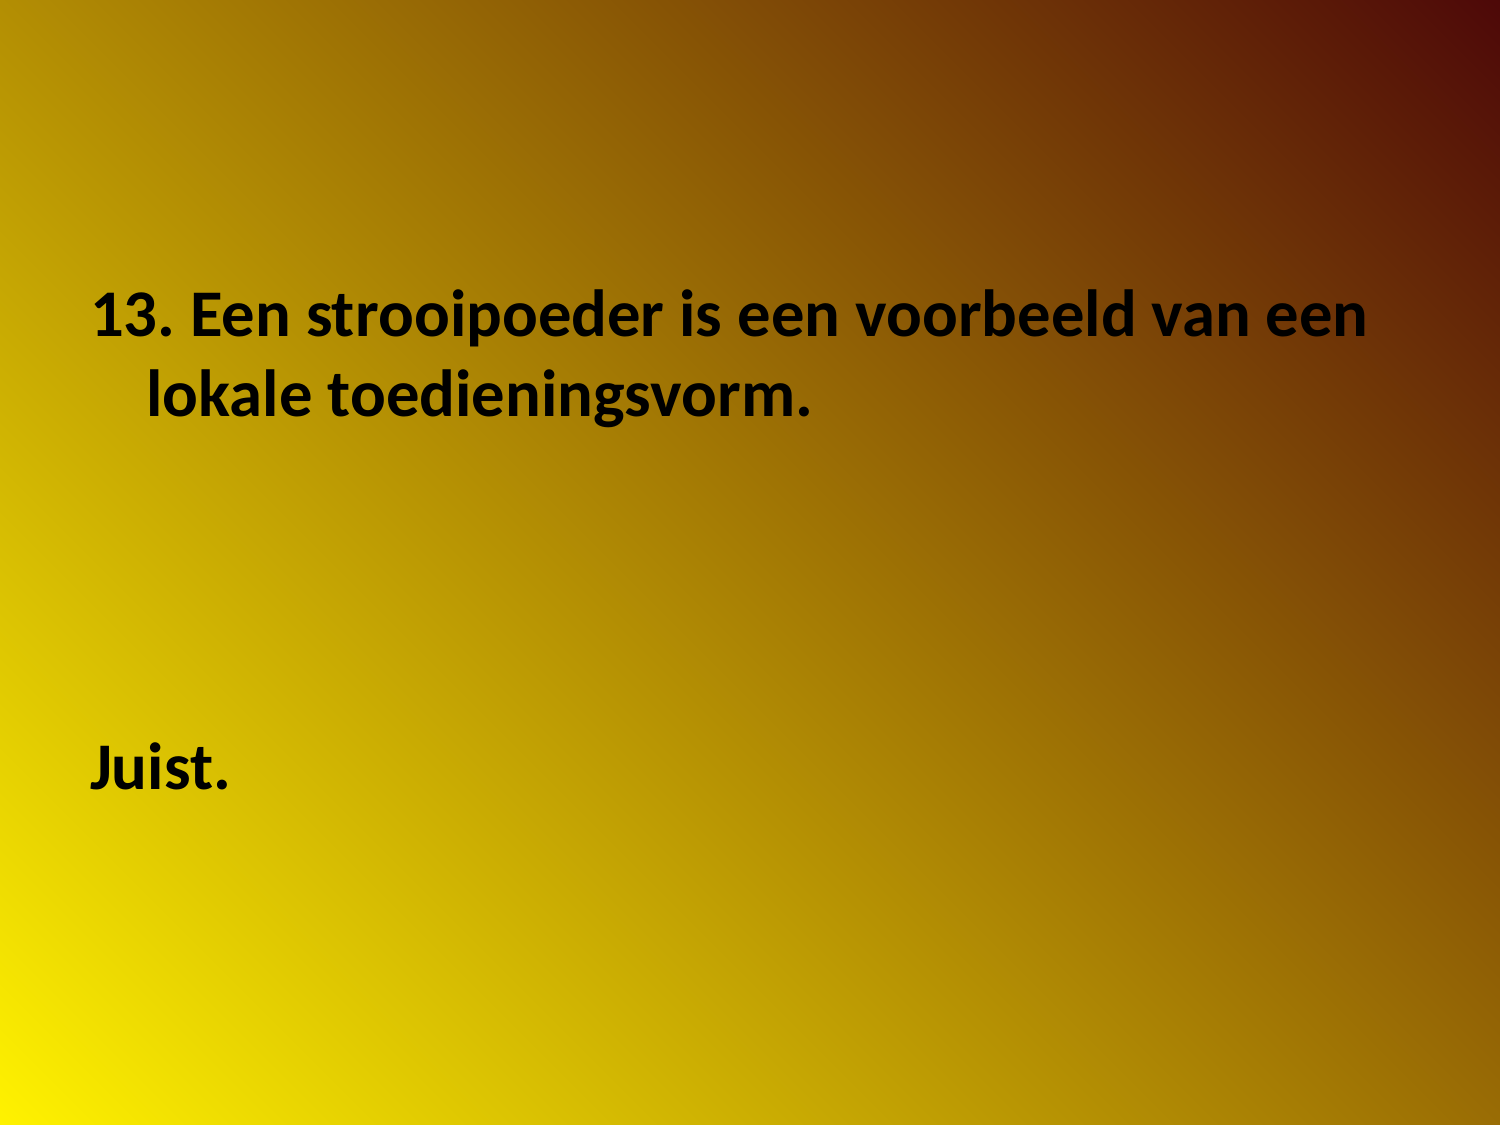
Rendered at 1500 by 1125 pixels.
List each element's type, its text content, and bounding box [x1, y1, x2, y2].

list 13. Een strooipoeder is een voorbeeld van een lokale toedieningsvorm. Juist. [75, 262, 1425, 1005]
